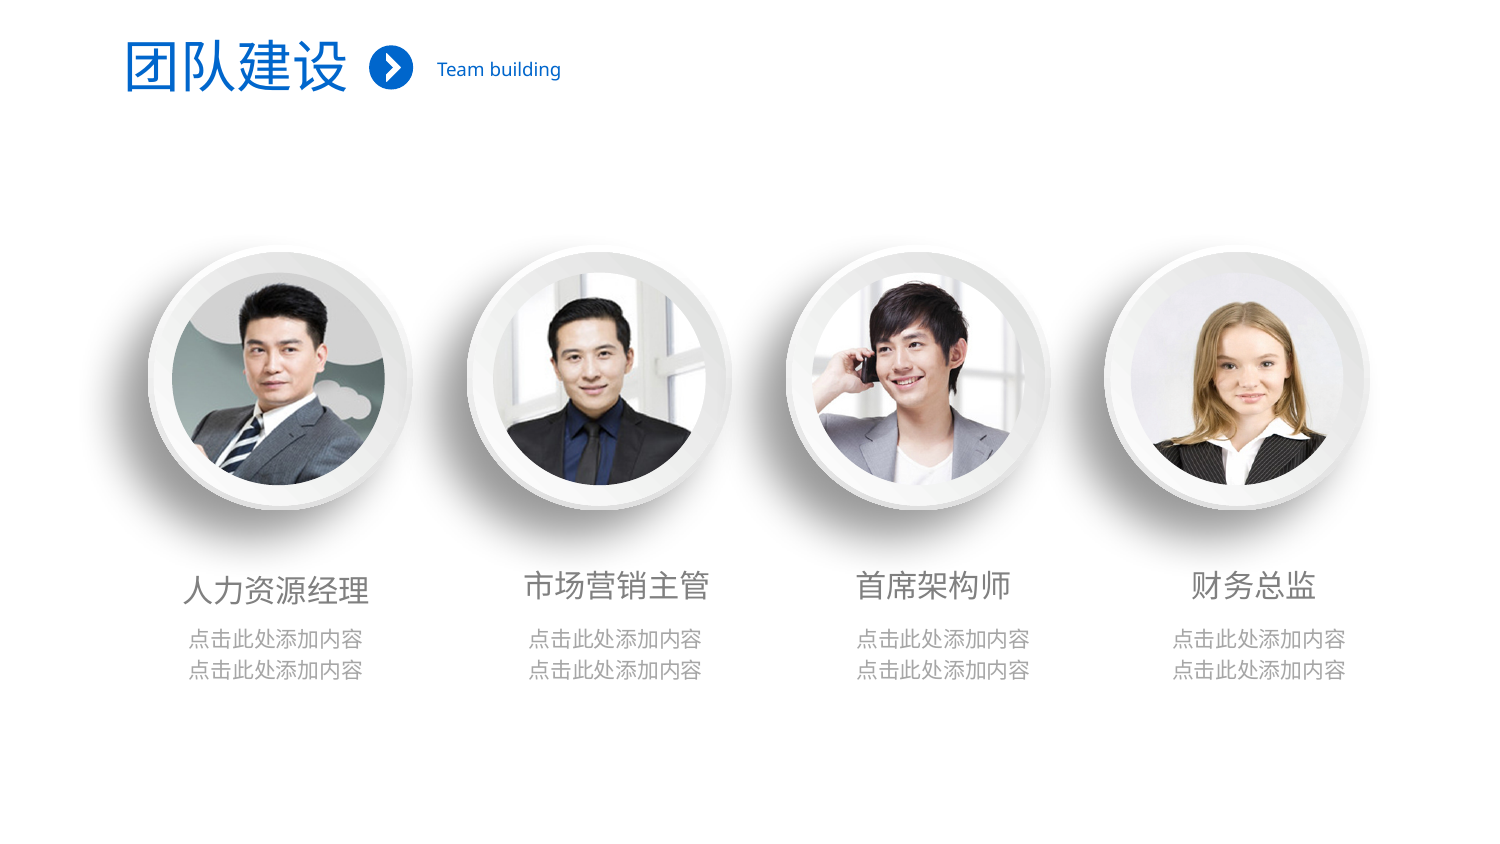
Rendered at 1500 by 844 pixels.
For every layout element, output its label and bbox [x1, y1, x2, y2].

text_box [508, 558, 733, 692]
text_box [147, 244, 414, 511]
text_box [785, 244, 1052, 511]
text_box [167, 563, 405, 692]
text_box [1157, 558, 1389, 692]
text_box [1104, 244, 1371, 511]
text_box [840, 558, 1058, 692]
text_box [466, 244, 733, 511]
text_box [85, 23, 704, 107]
